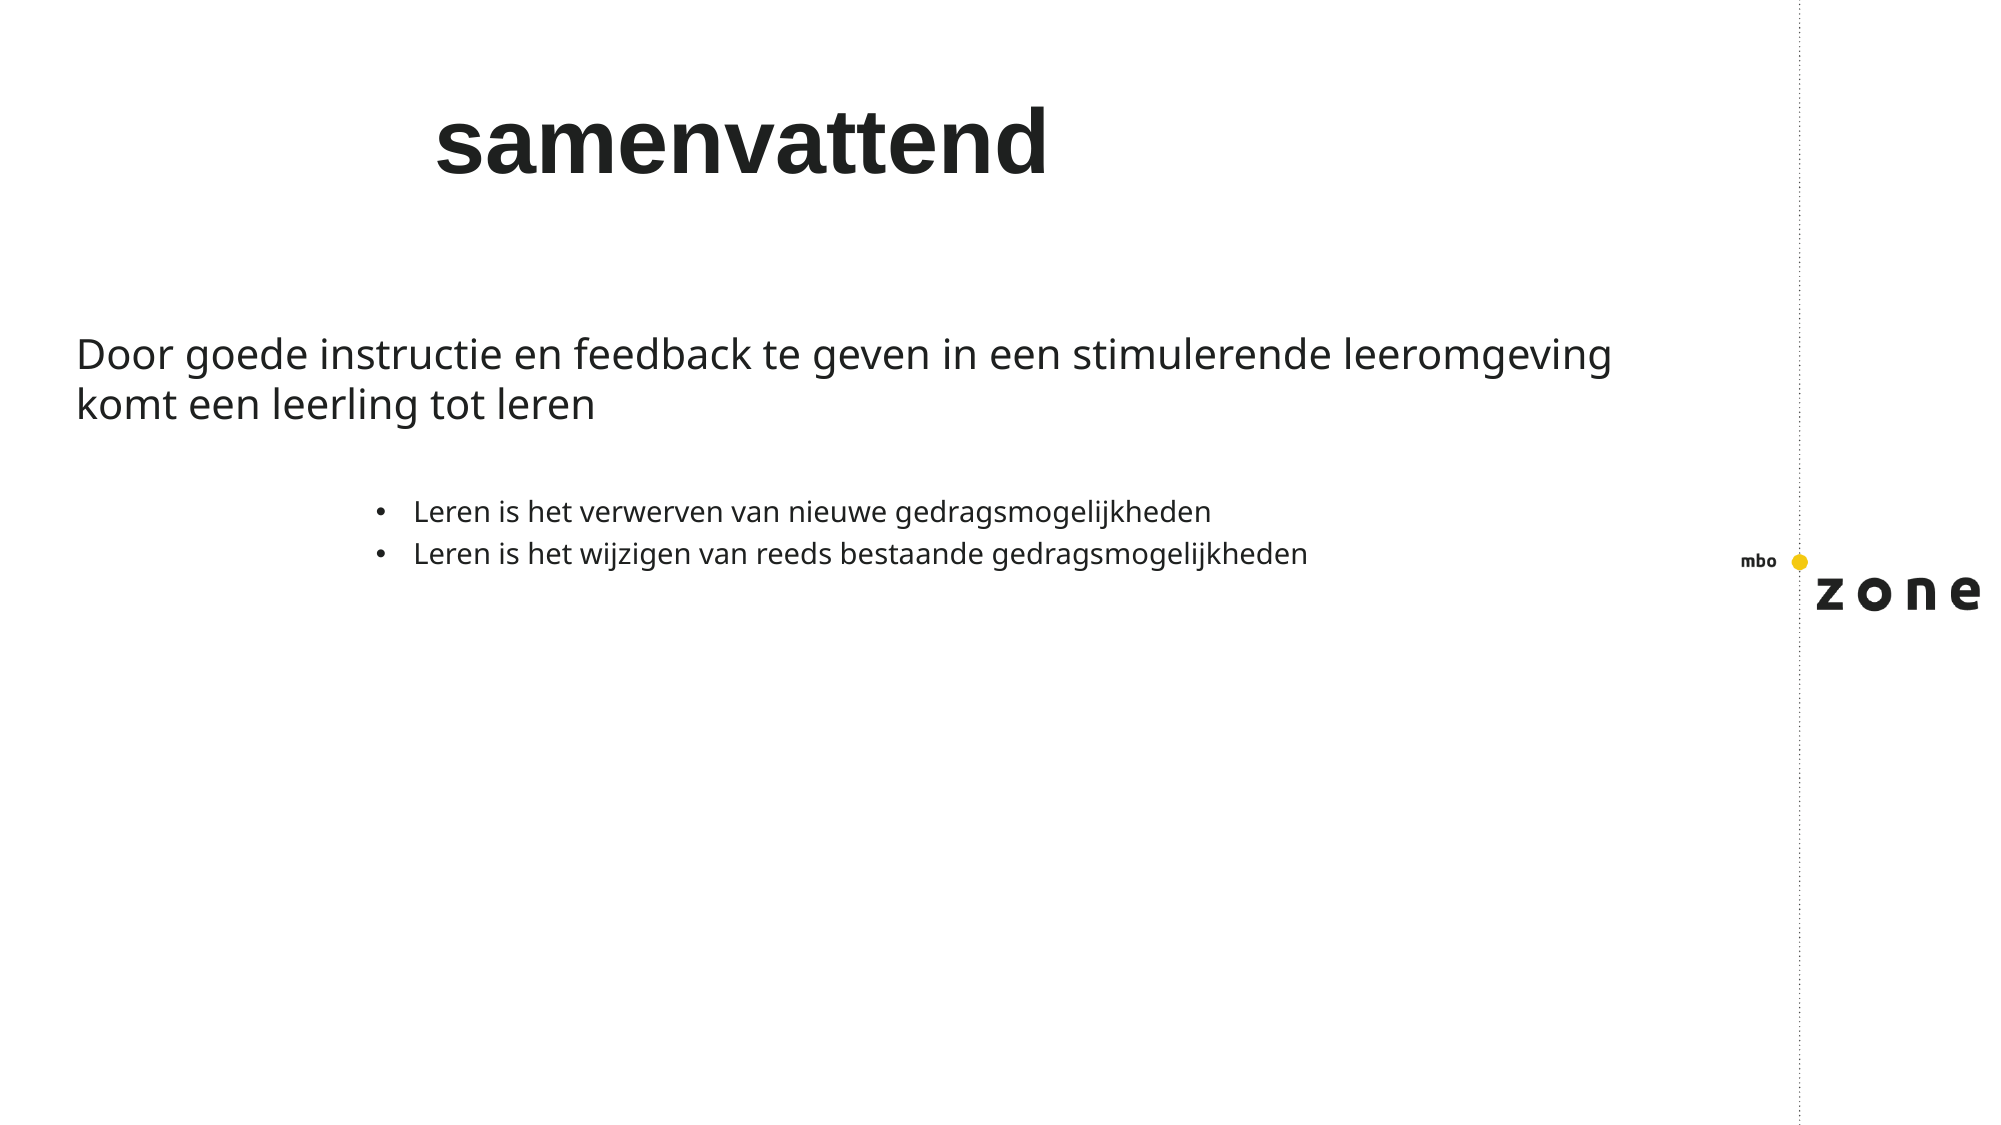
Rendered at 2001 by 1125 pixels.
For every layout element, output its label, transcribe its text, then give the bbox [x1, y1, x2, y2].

picture [1596, 0, 2001, 1125]
title samenvattend [124, 94, 1362, 213]
list Door goede instructie en feedback te geven in een stimulerende leeromgeving komt een leerling tot leren Leren is het verwerven van nieuwe gedragsmogelijkheden Leren is het wijzigen van reeds bestaande gedragsmogelijkheden [75, 327, 1671, 931]
